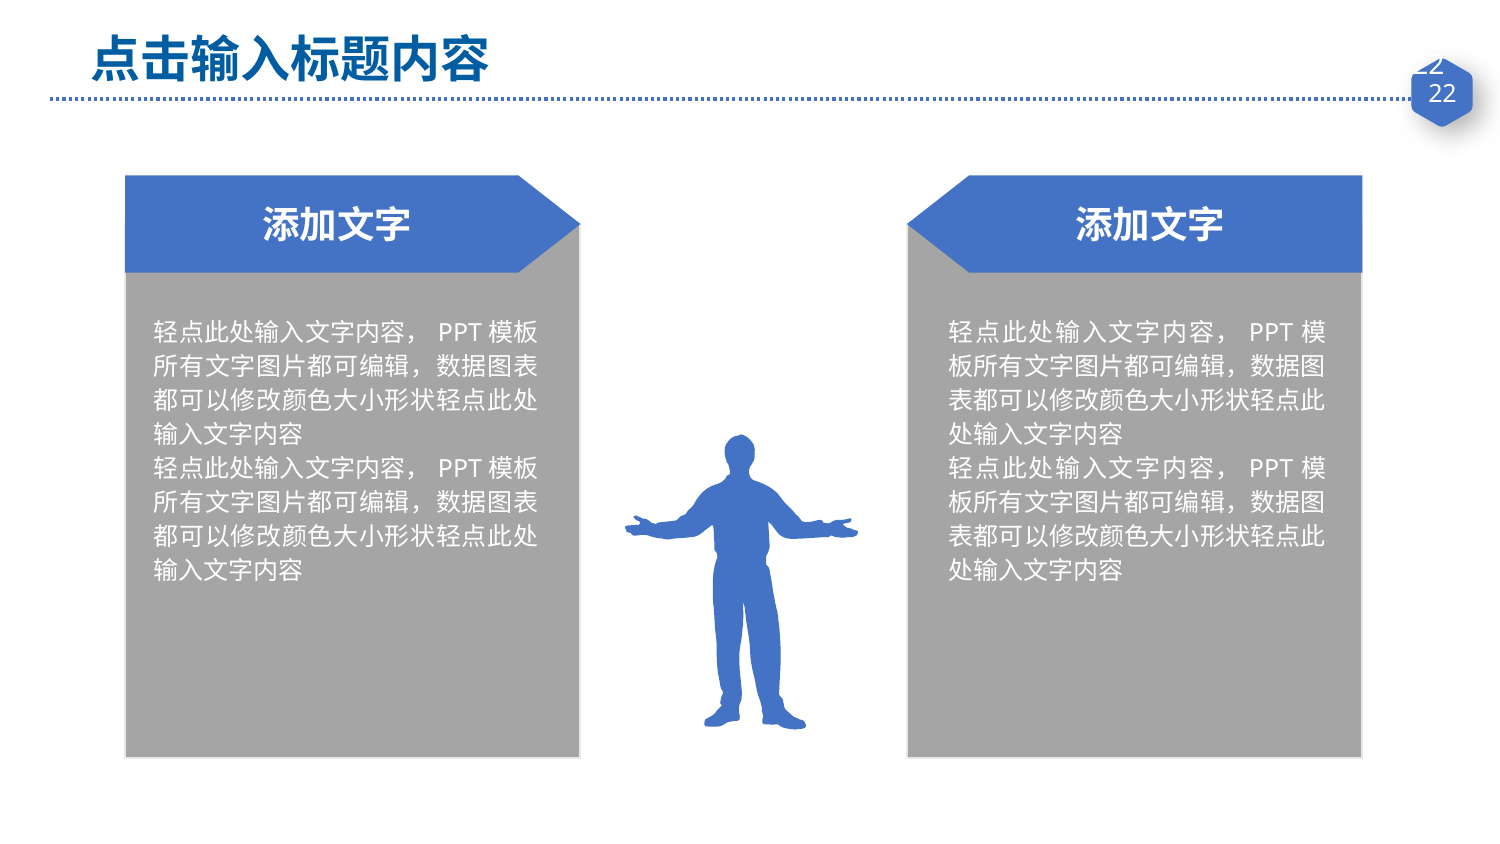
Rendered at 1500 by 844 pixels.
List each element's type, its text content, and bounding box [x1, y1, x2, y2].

text_box 添加文字 [906, 175, 1363, 273]
text_box 点击输入标题内容 [79, 21, 667, 93]
text_box 添加文字 [125, 175, 581, 273]
slide_number 22 [1394, 38, 1463, 97]
text_box [124, 223, 581, 759]
text_box [624, 434, 858, 730]
text_box 轻点此处输入文字内容，PPT模板所有文字图片都可编辑，数据图表都可以修改颜色大小形状轻点此处输入文字内容 轻点此处输入文字内容，PPT模板所有文字图片都可编辑，数据图表都可以修改颜色大小形状轻点此处输入文字内容 [142, 306, 550, 625]
text_box 轻点此处输入文字内容，PPT模板所有文字图片都可编辑，数据图表都可以修改颜色大小形状轻点此处输入文字内容 轻点此处输入文字内容，PPT模板所有文字图片都可编辑，数据图表都可以修改颜色大小形状轻点此处输入文字内容 [937, 306, 1338, 591]
text_box [906, 225, 1363, 759]
